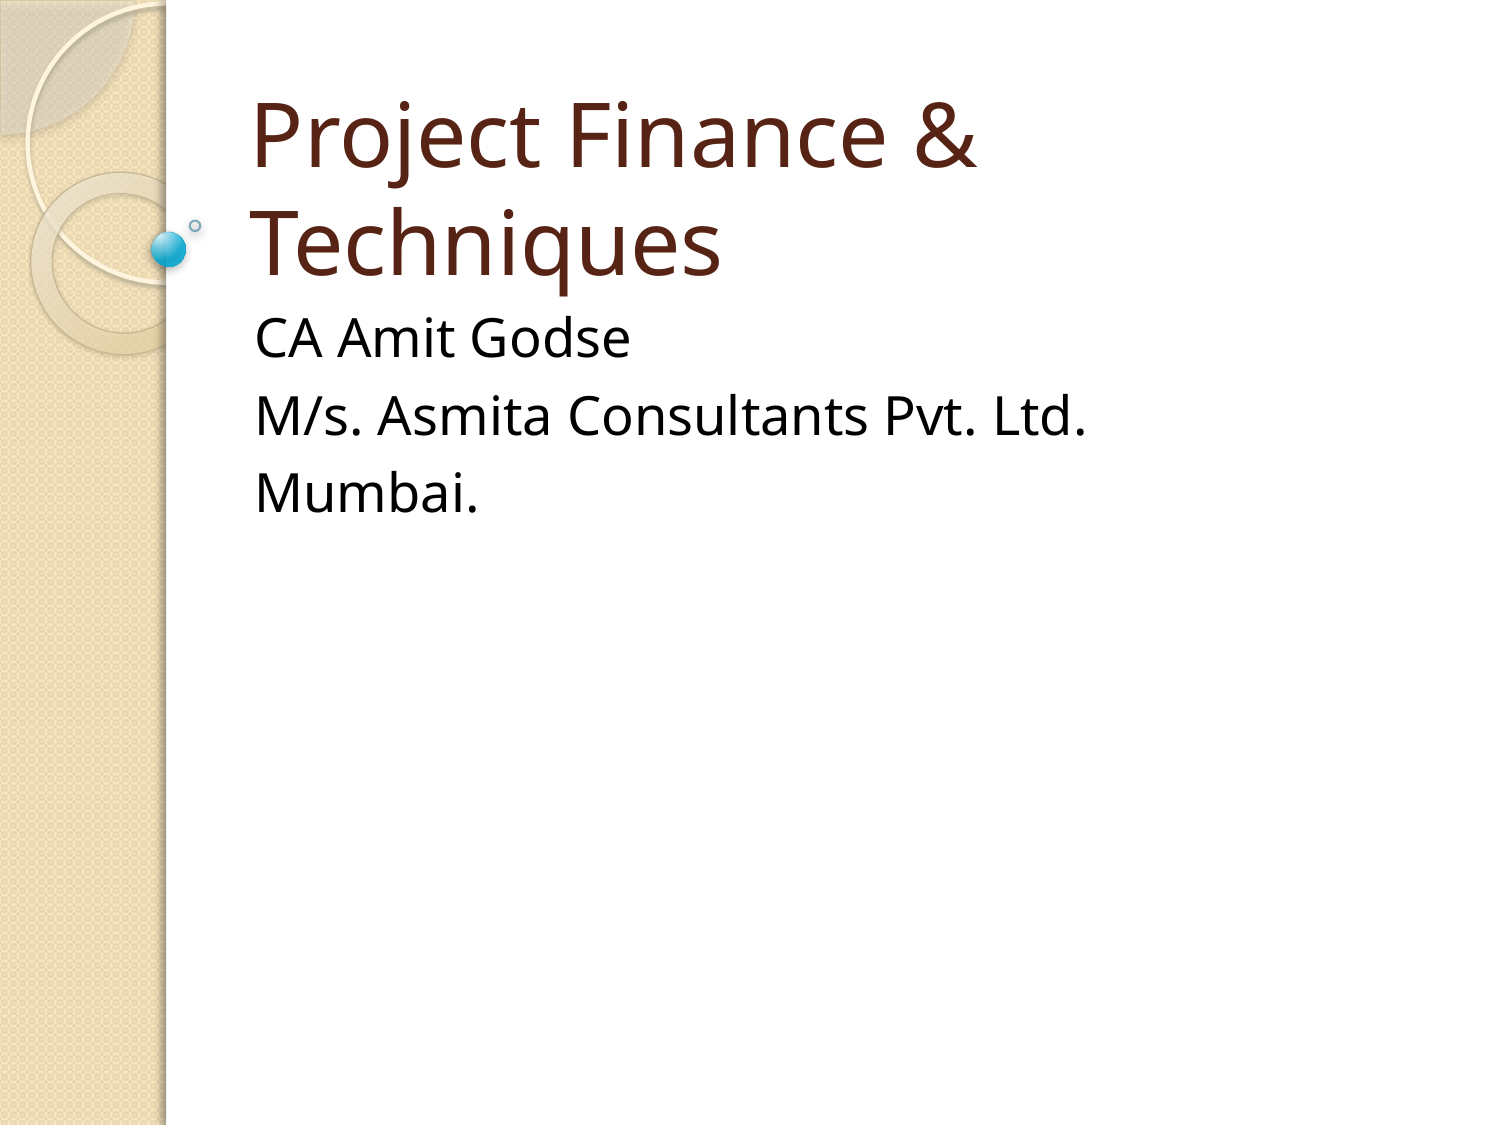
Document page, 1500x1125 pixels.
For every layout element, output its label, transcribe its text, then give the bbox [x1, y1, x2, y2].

title Project Finance & Techniques [234, 59, 1450, 301]
subtitle CA Amit Godse M/s. Asmita Consultants Pvt. Ltd. Mumbai. [234, 303, 1450, 591]
